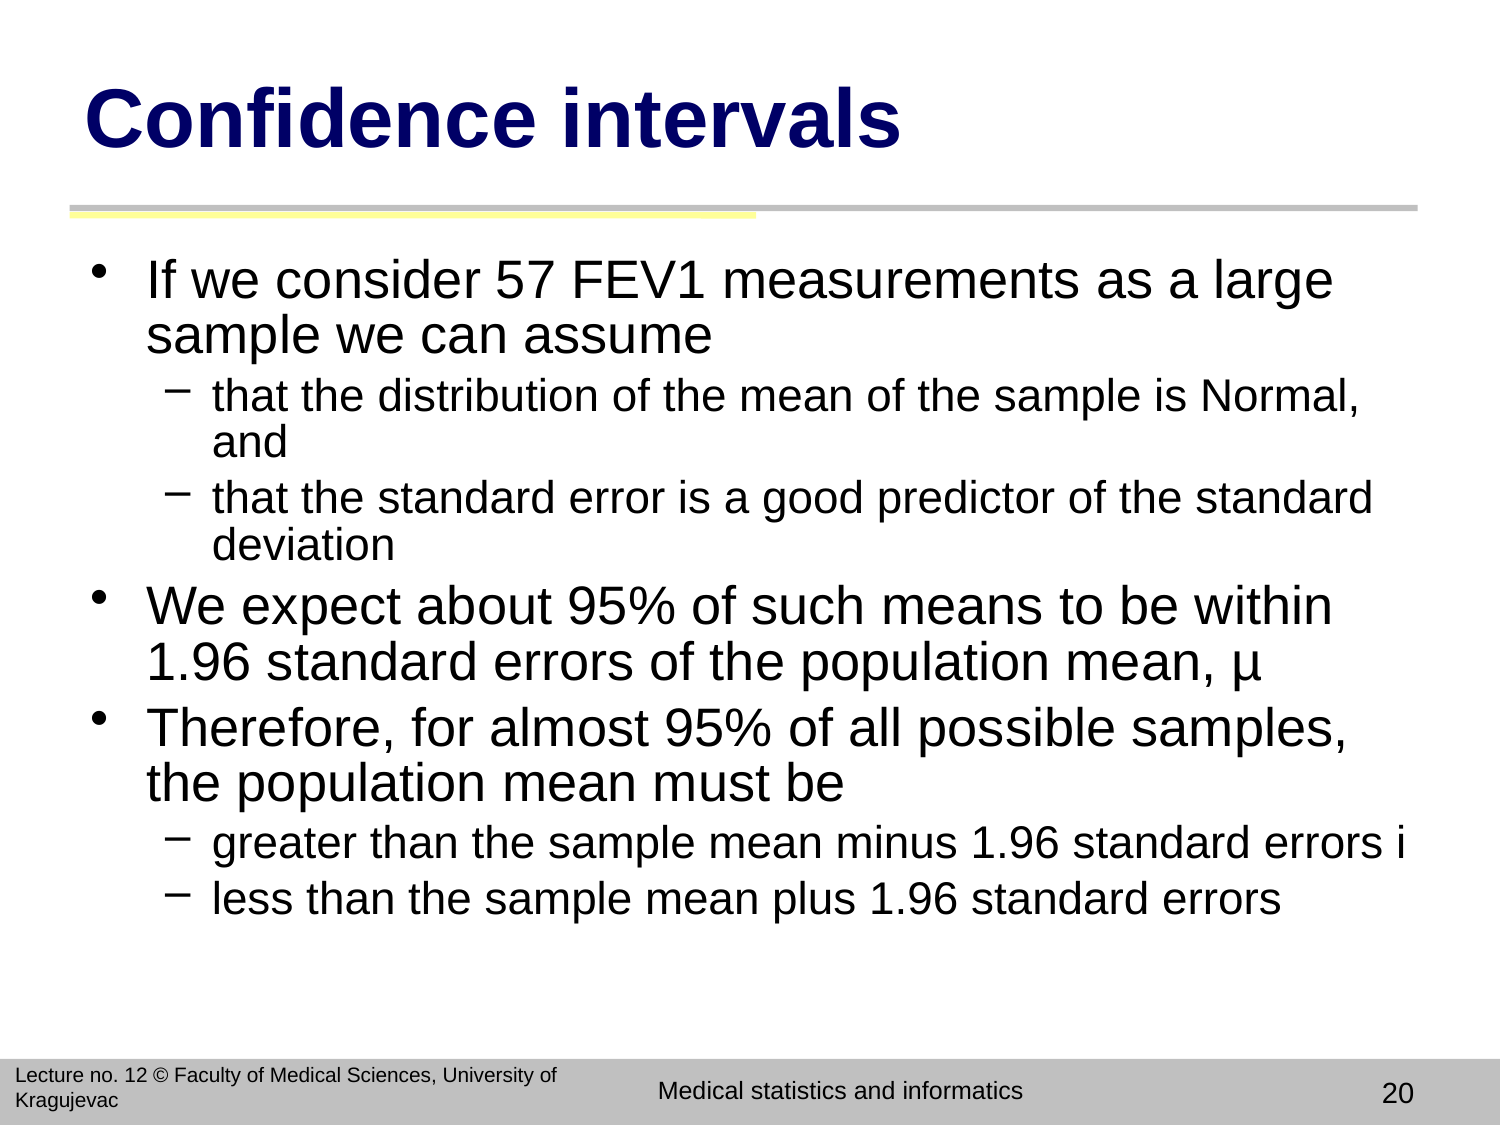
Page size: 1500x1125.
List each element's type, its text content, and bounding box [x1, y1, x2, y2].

footer Medical statistics and informatics [512, 1066, 1170, 1125]
title Confidence intervals [69, 19, 1426, 208]
list If we consider 57 FEV1 measurements as a large sample we can assume that the distribution of the mean of the sample is Normal, and that the standard error is a good predictor of the standard deviation We expect about 95% of such means to be within 1.96 standard errors of the population mean, µ Therefore, for almost 95% of all possible samples, the population mean must be greater than the sample mean minus 1.96 standard errors i less than the sample mean plus 1.96 standard errors [74, 246, 1426, 1023]
slide_number 20 [1181, 1066, 1430, 1125]
slide_number Lecture no. 12 © Faculty of Medical Sciences, University of Kragujevac [0, 1053, 601, 1108]
